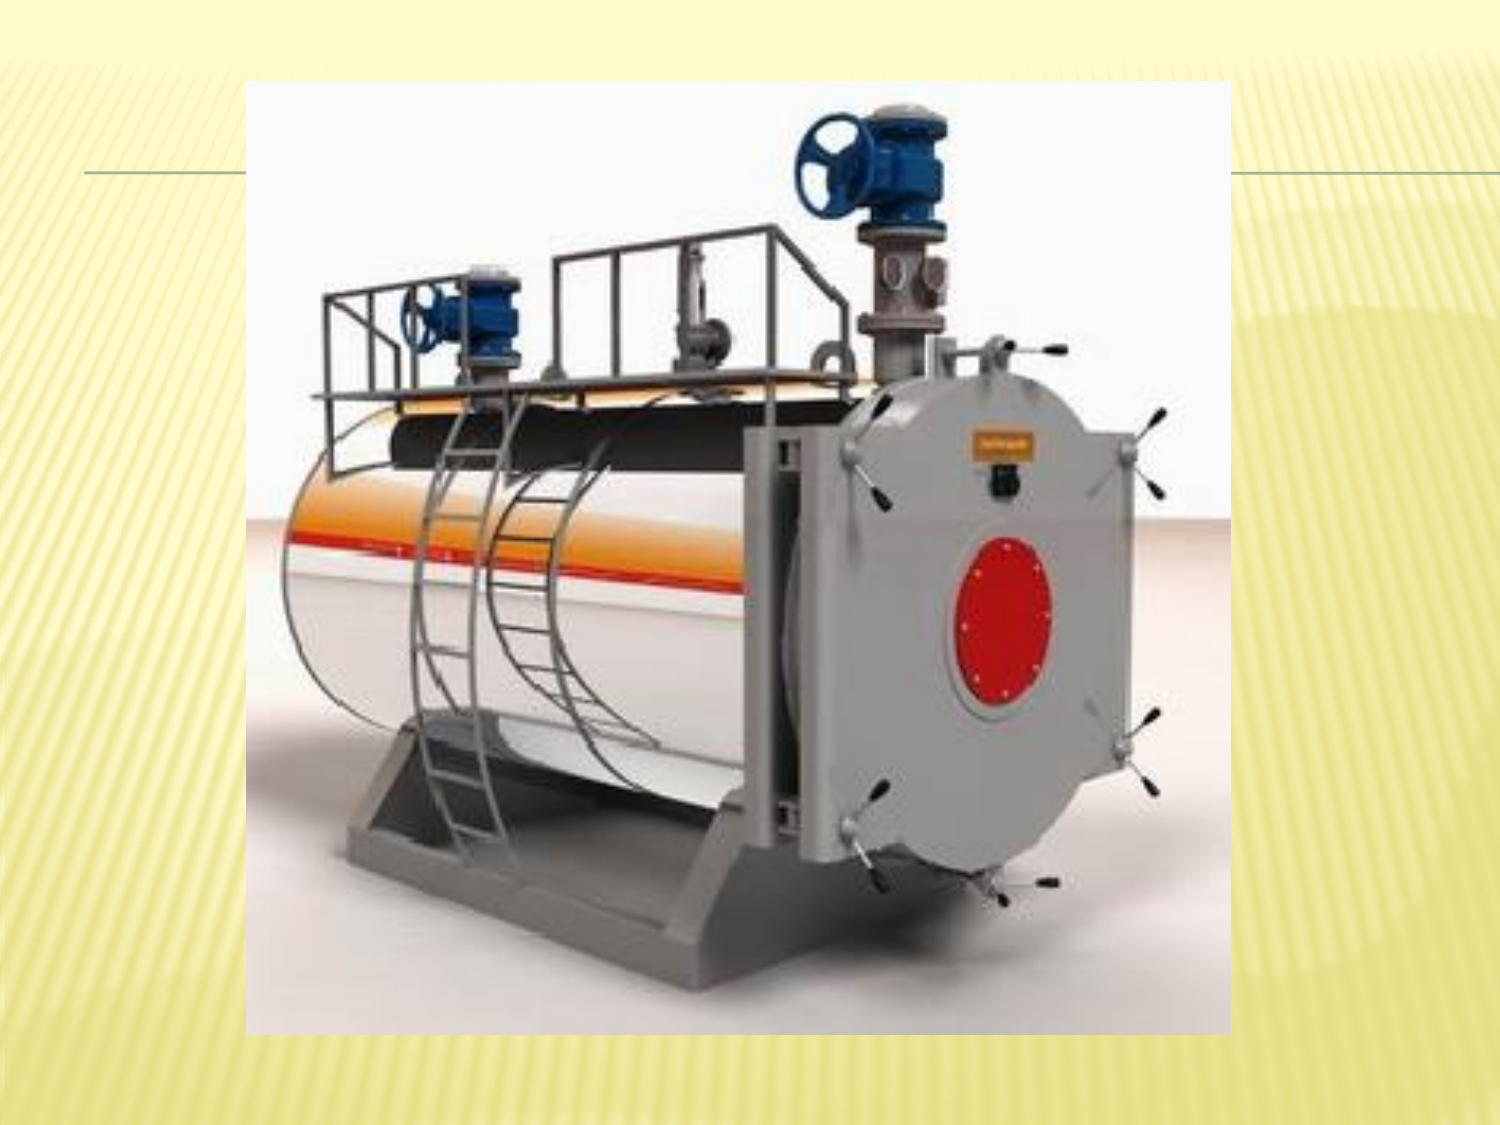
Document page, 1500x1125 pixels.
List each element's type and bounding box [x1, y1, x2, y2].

list [245, 81, 1231, 1035]
